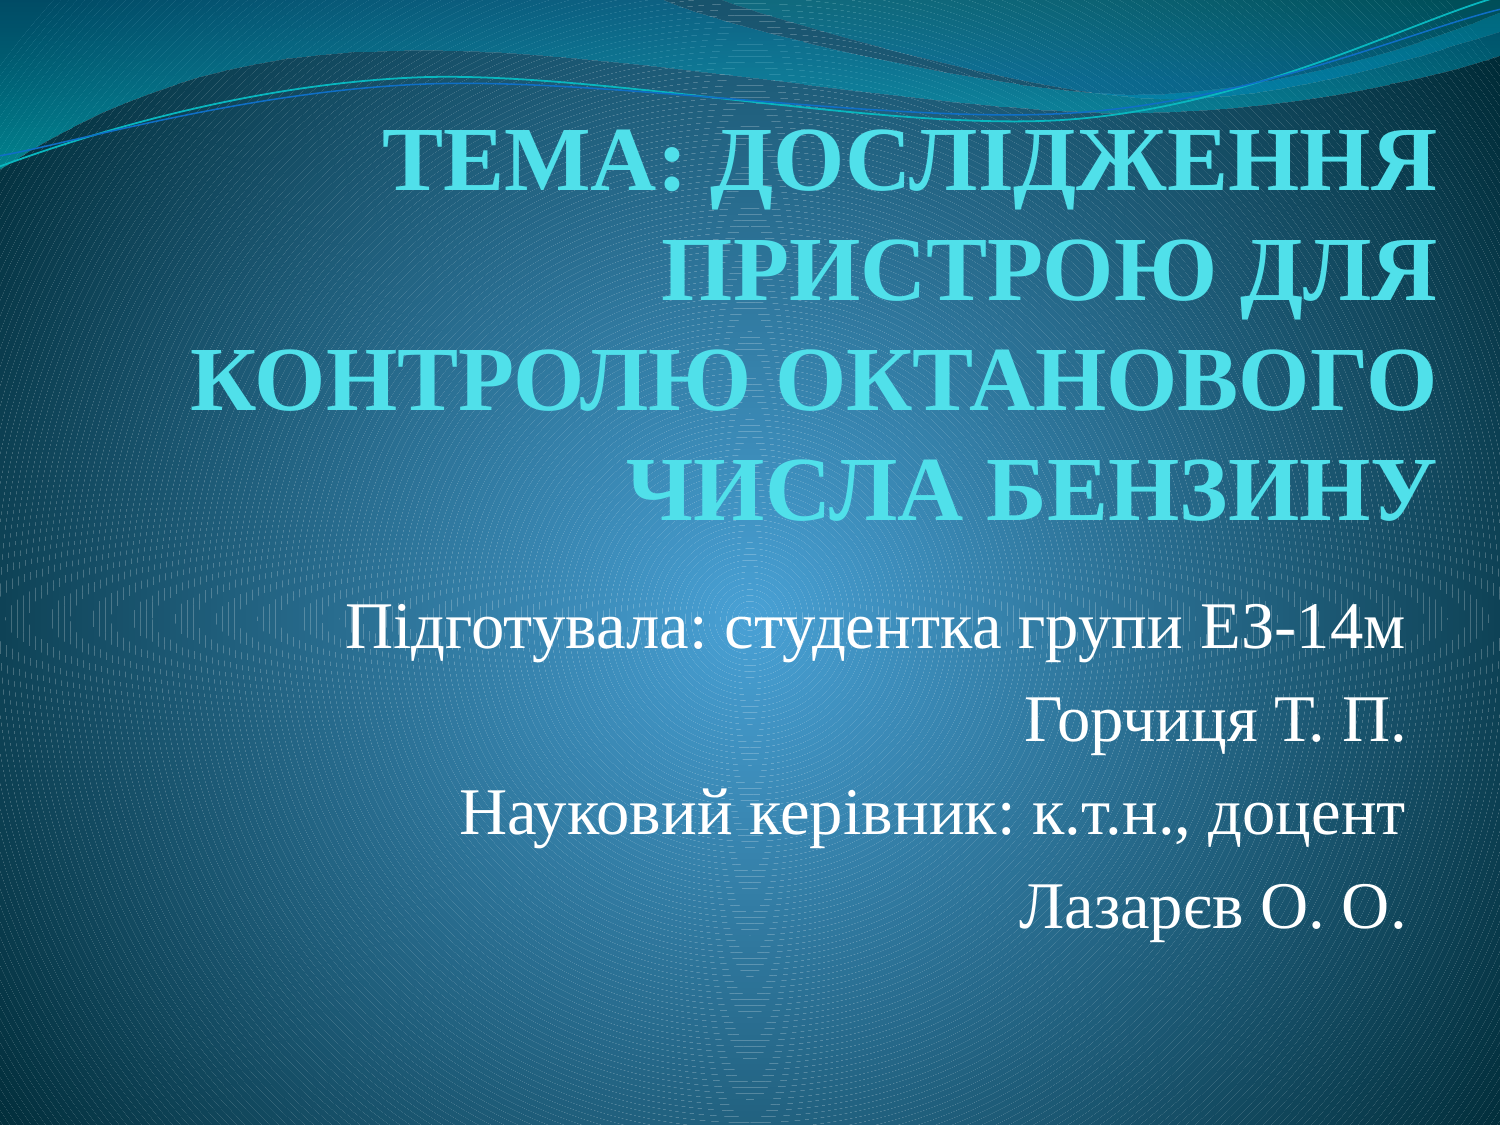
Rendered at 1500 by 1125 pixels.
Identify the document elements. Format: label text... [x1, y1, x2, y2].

subtitle Підготувала: студентка групи ЕЗ-14м Горчиця Т. П. Науковий керівник: к.т.н., доцент Лазарєв О. О. [222, 574, 1418, 997]
title ТЕМА: ДОСЛІДЖЕННЯ ПРИСТРОЮ ДЛЯ КОНТРОЛЮ ОКТАНОВОГО ЧИСЛА БЕНЗИНУ [112, 58, 1442, 539]
